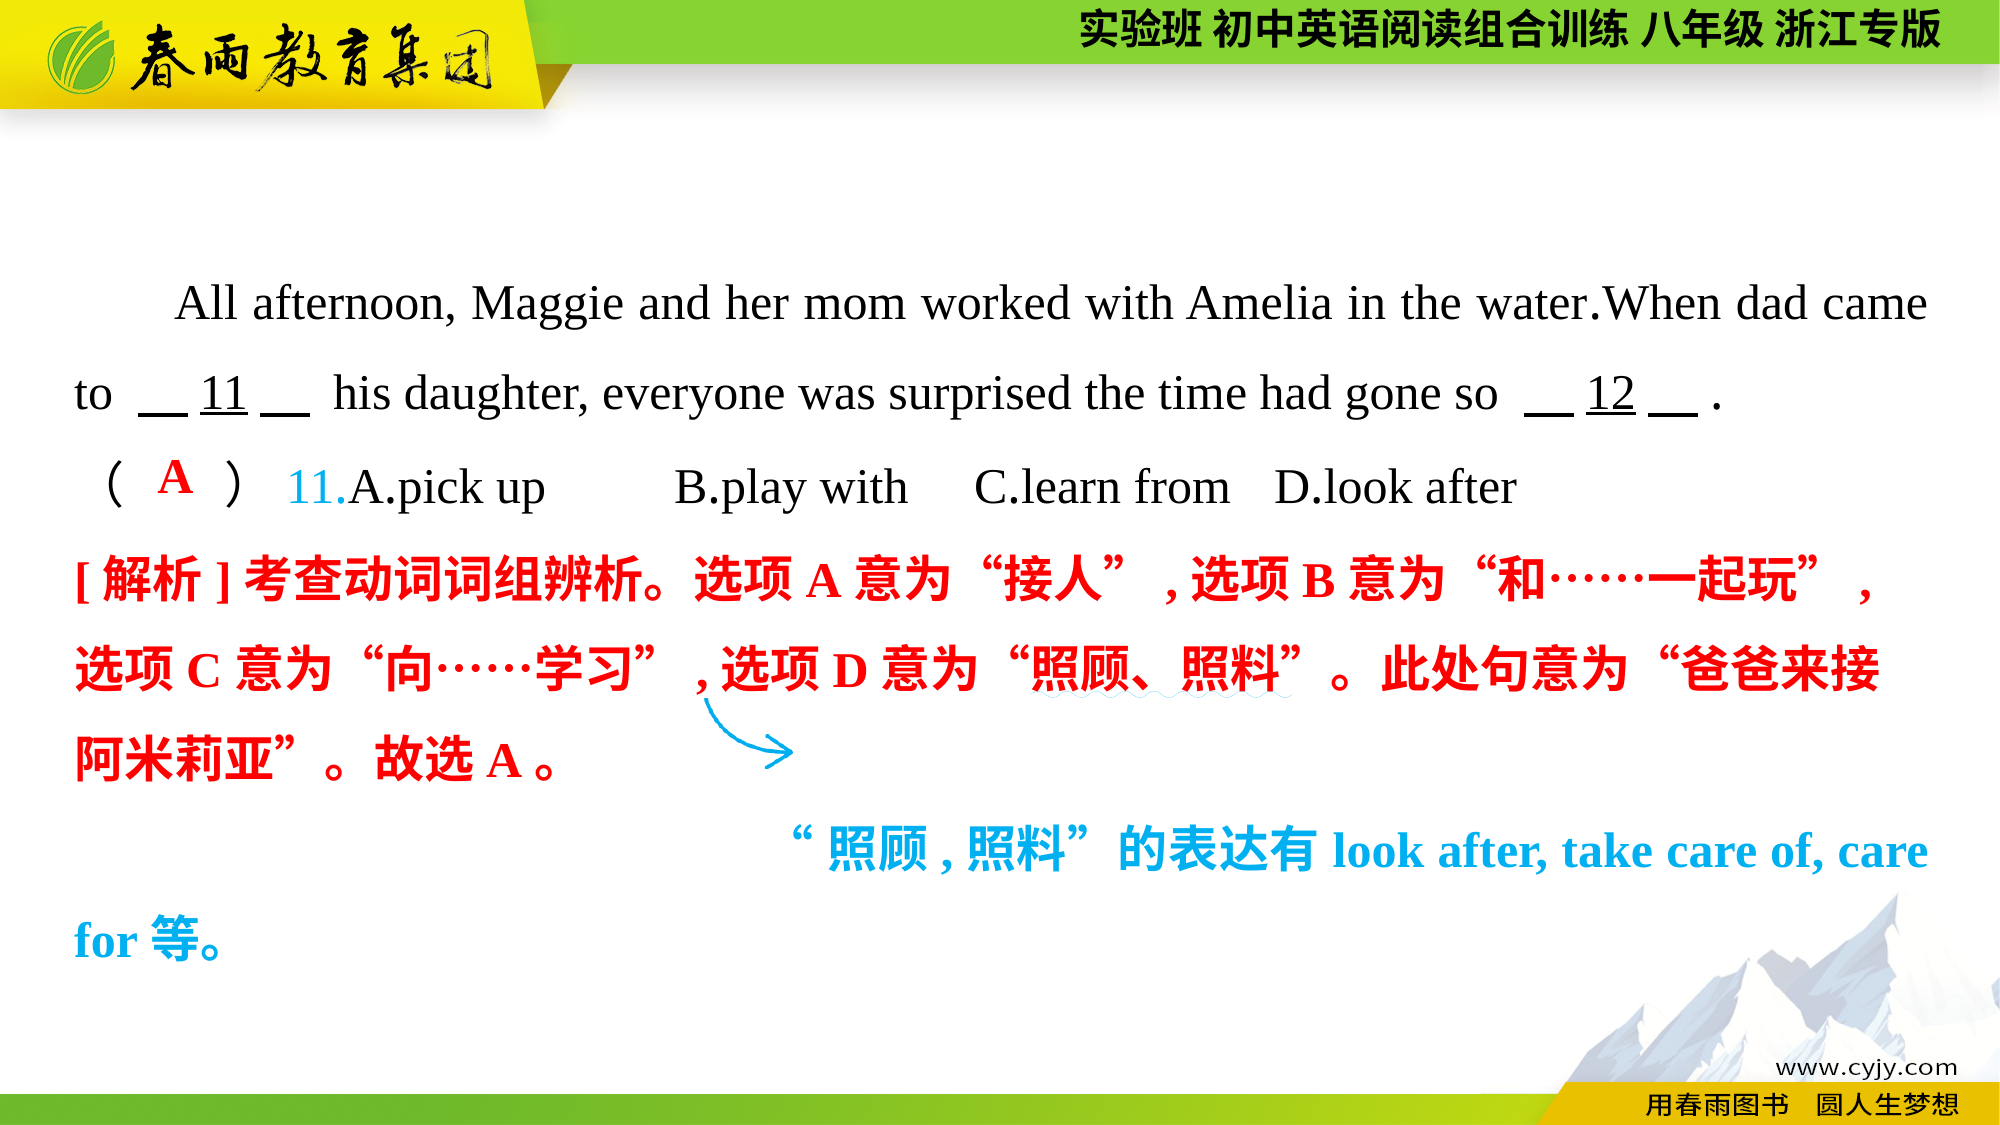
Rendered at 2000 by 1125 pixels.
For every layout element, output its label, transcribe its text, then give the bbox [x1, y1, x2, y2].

text_box A [142, 436, 209, 512]
text_box [解析]考查动词词组辨析。选项A意为“接人”,选项B意为“和……一起玩”,选项C意为“向……学习”,选项D意为“照顾、照料”。此处句意为“爸爸来接阿米莉亚”。故选A。 “照顾,照料”的表达有look after, take care of, care for等。 [59, 521, 1944, 975]
text_box （ ）11.A.pick up B.play with C.learn from D.look after [59, 418, 1944, 521]
list All afternoon, Maggie and her mom worked with Amelia in the water.When dad came to 11 his daughter, everyone was surprised the time had gone so 12 . [59, 231, 1944, 418]
picture [0, 0, 2000, 1125]
